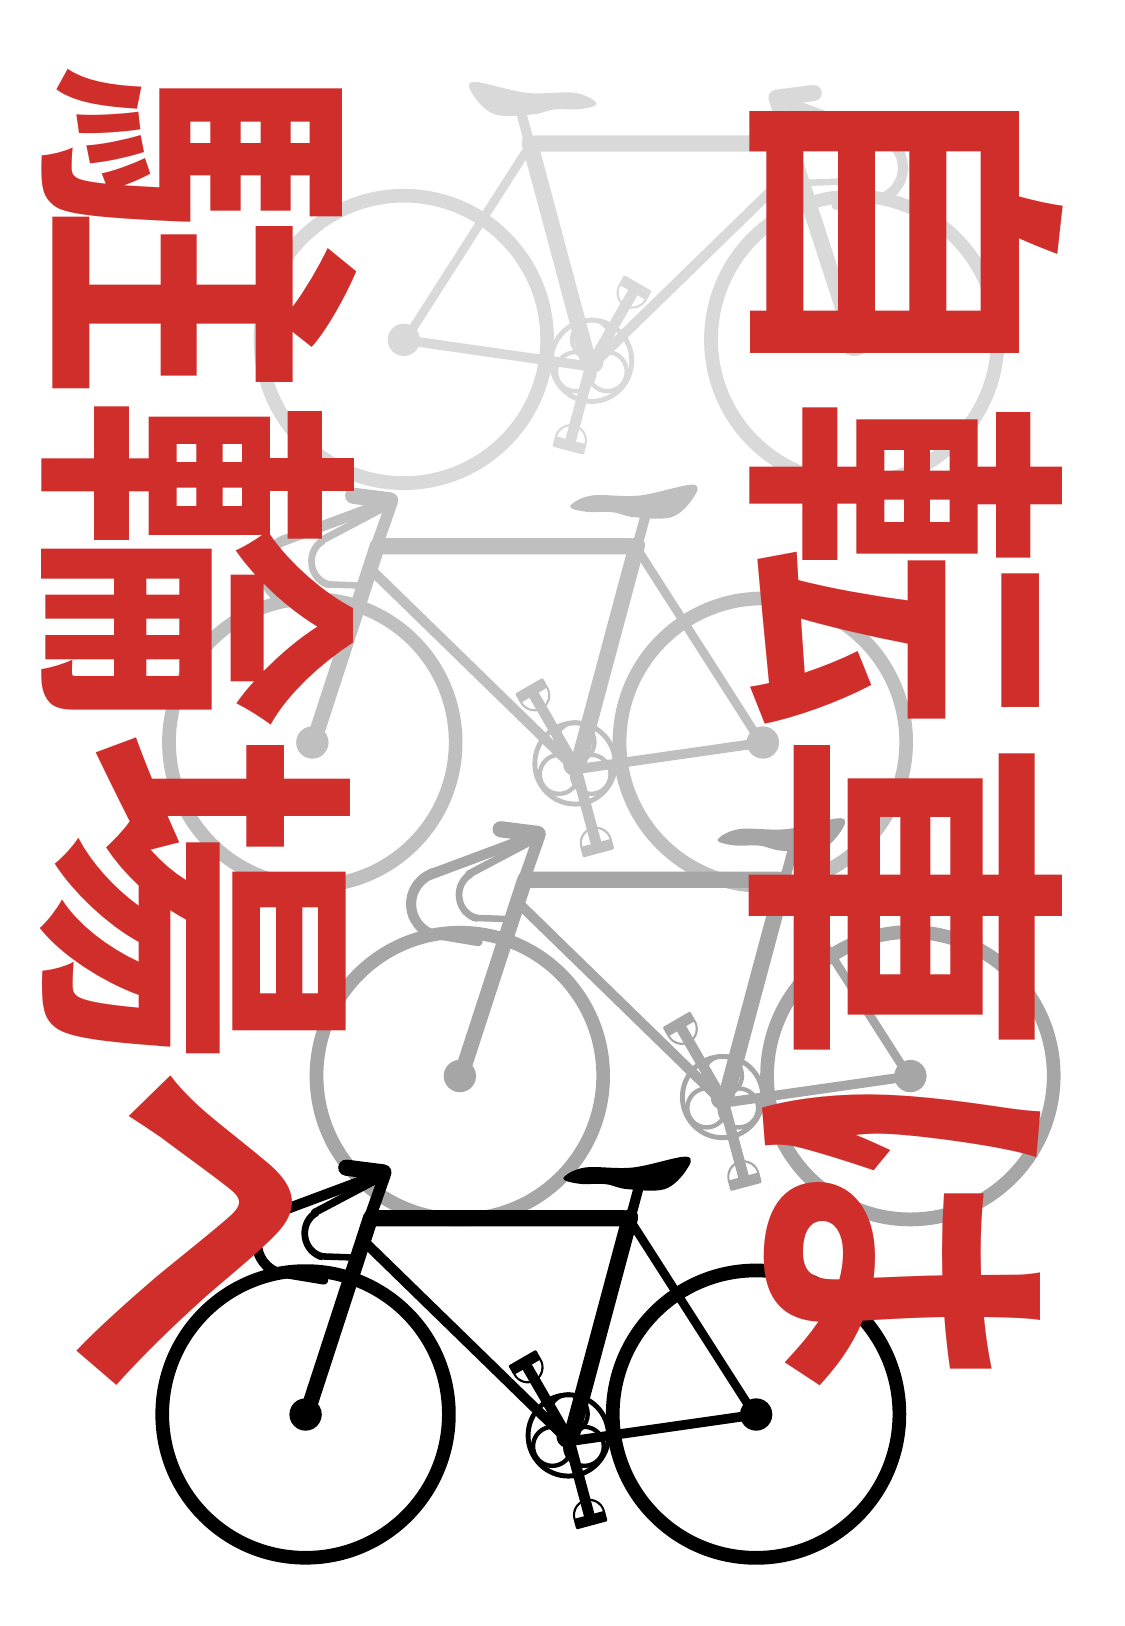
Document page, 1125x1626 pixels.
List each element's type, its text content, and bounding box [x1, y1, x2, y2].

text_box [309, 817, 1061, 1227]
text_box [161, 483, 914, 893]
text_box 自転車は 駐輪場へ [0, 56, 1083, 1593]
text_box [253, 81, 1005, 491]
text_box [155, 1155, 907, 1565]
